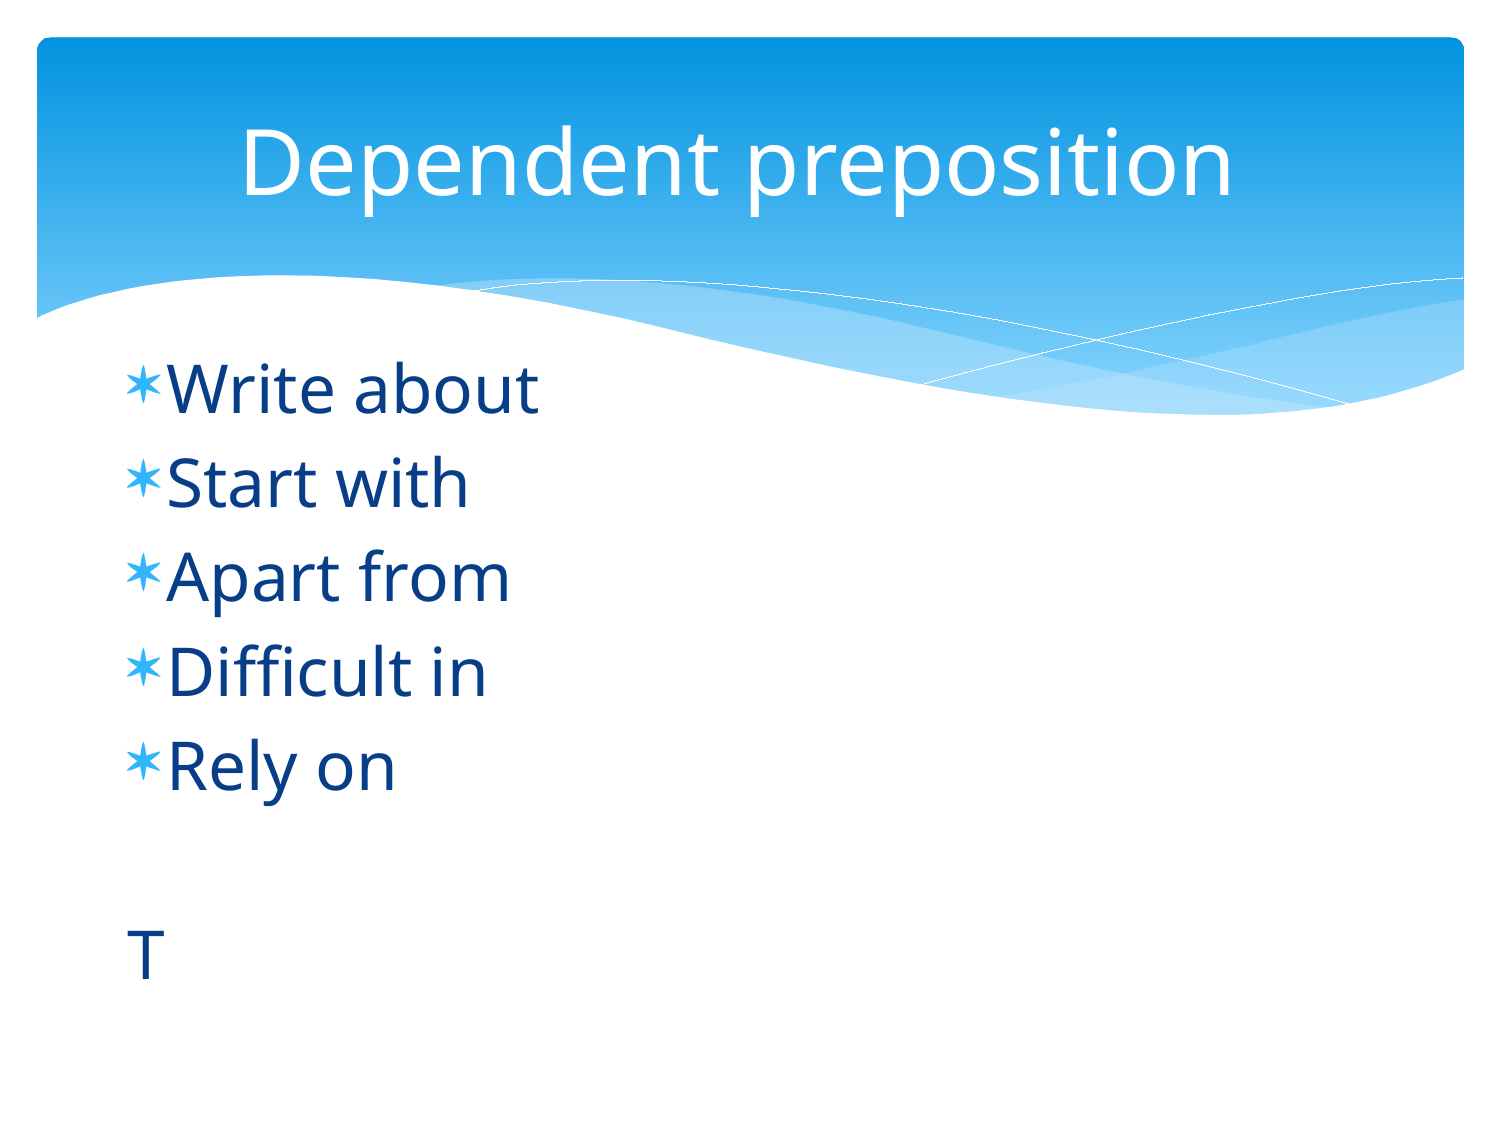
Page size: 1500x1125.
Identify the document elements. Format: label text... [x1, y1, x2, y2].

list Write about Start with Apart from Difficult in Rely on T [112, 338, 1359, 1005]
title Dependent preposition [75, 55, 1425, 261]
